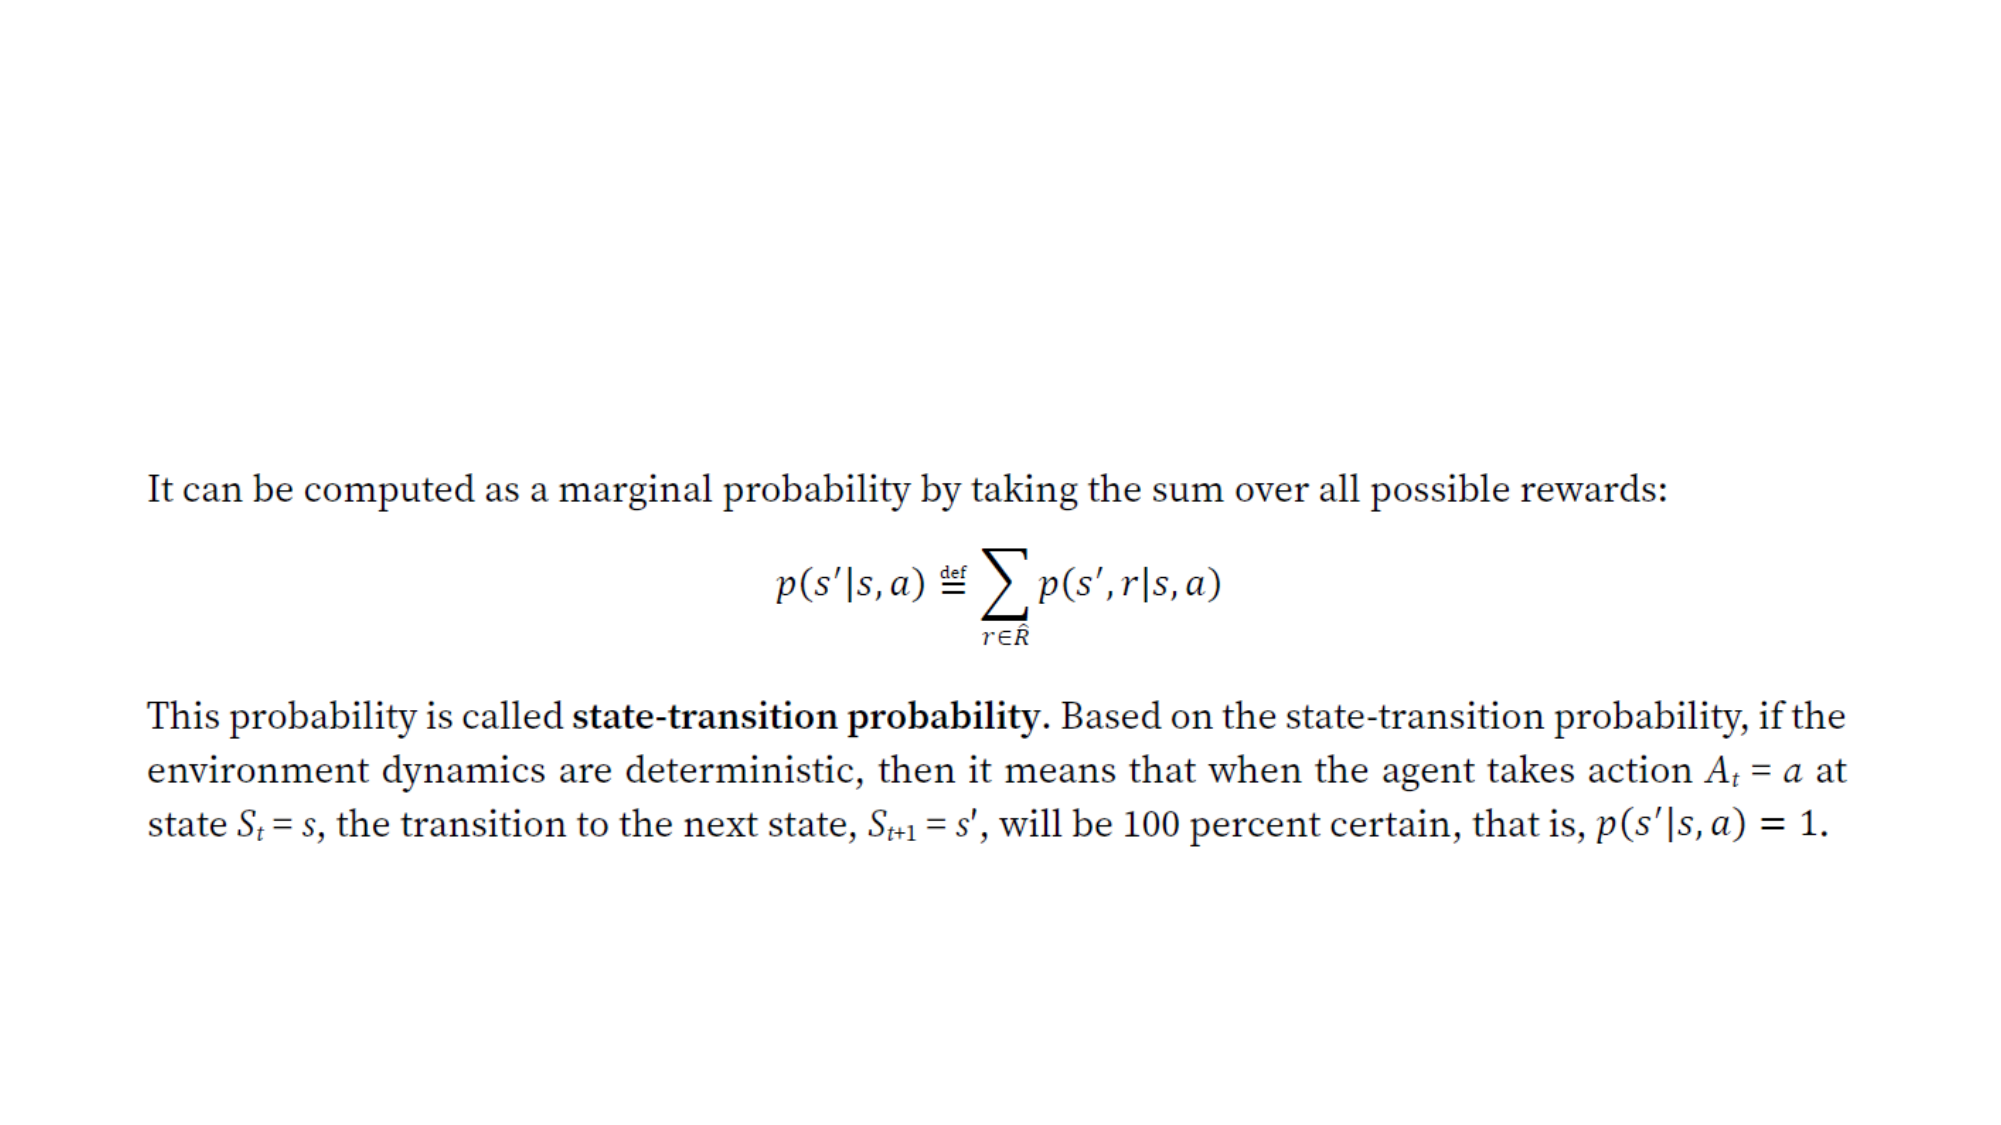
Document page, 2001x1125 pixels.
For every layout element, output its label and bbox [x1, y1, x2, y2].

list [137, 455, 1863, 858]
